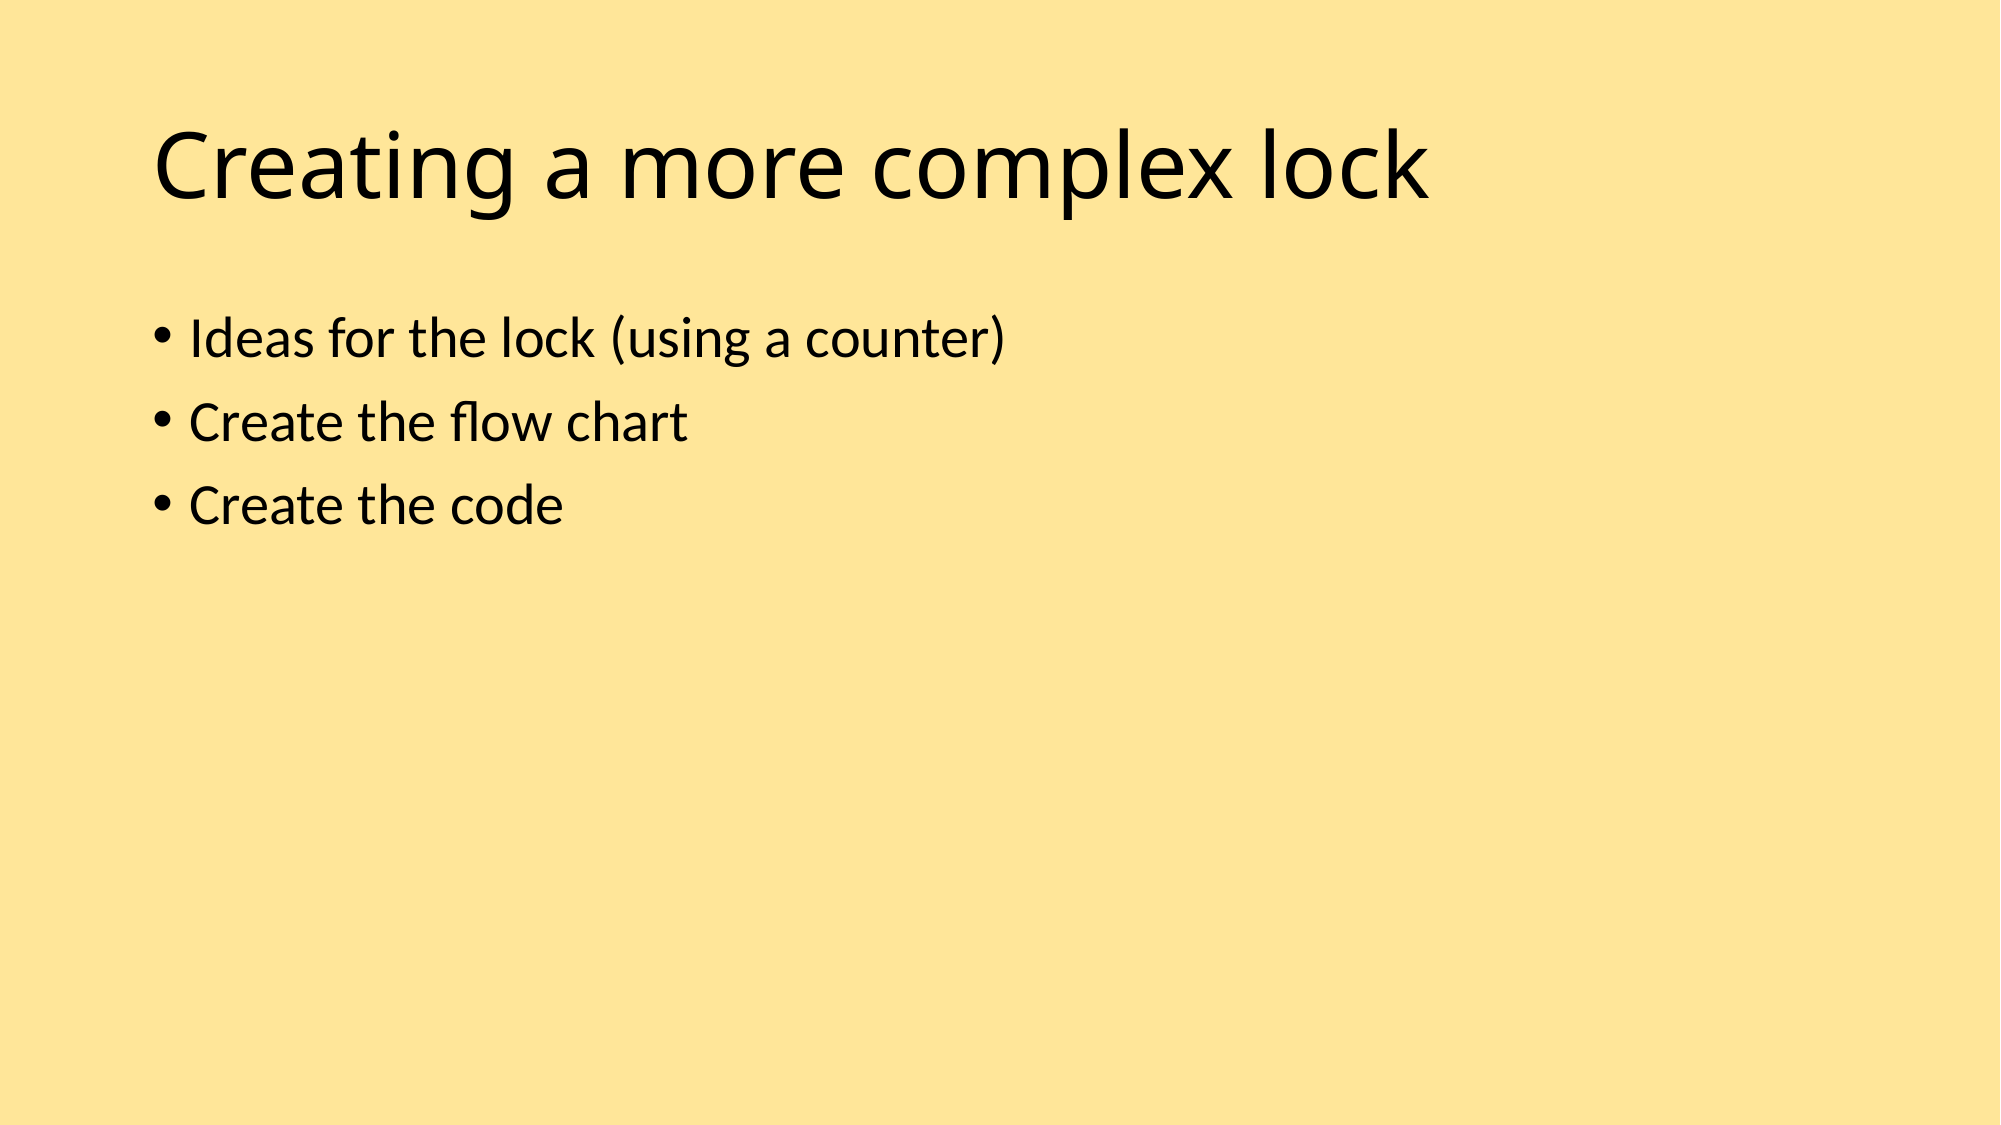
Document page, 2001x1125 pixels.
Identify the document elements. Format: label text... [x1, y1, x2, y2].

title Creating a more complex lock [137, 59, 1863, 278]
list Ideas for the lock (using a counter) Create the flow chart Create the code [137, 299, 1863, 1014]
